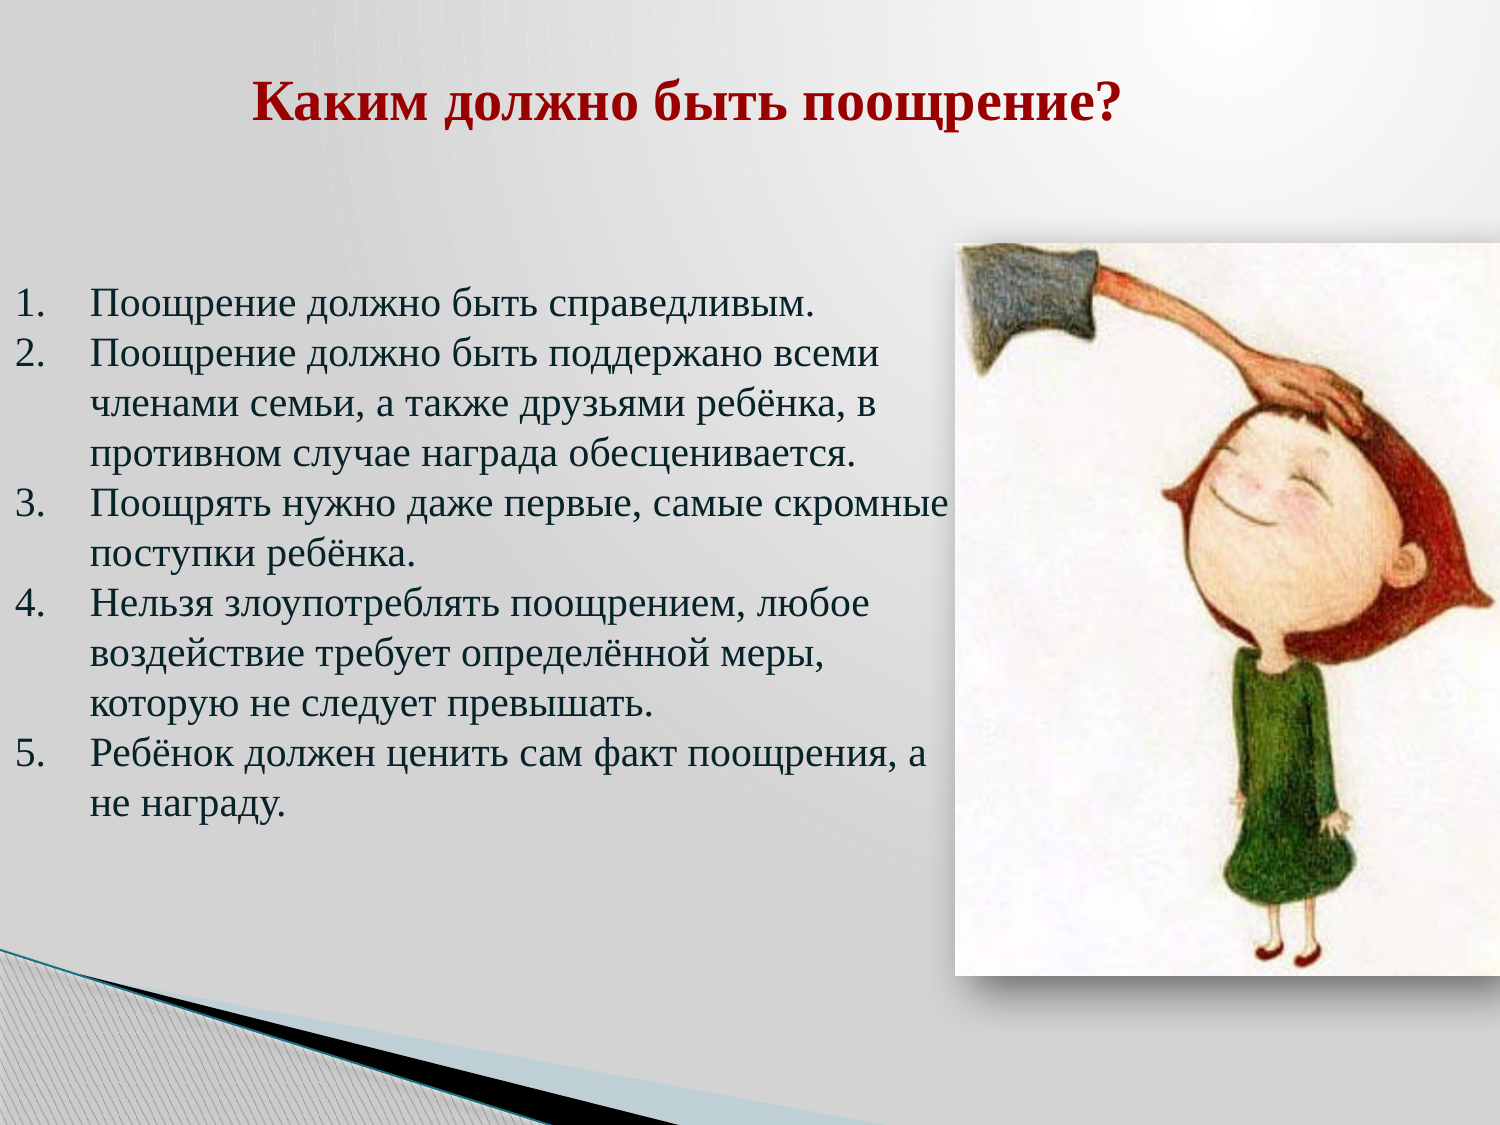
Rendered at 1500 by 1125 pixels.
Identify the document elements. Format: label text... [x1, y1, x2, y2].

text_box Поощрение должно быть справедливым. Поощрение должно быть поддержано всеми членами семьи, а также друзьями ребёнка, в противном случае награда обесценивается. Поощрять нужно даже первые, самые скромные поступки ребёнка. Нельзя злоупотреблять поощрением, любое воздействие требует определённой меры, которую не следует превышать. Ребёнок должен ценить сам факт поощрения, а не награду. [0, 267, 941, 833]
picture [954, 243, 1500, 977]
title Каким должно быть поощрение? [237, 3, 1463, 191]
